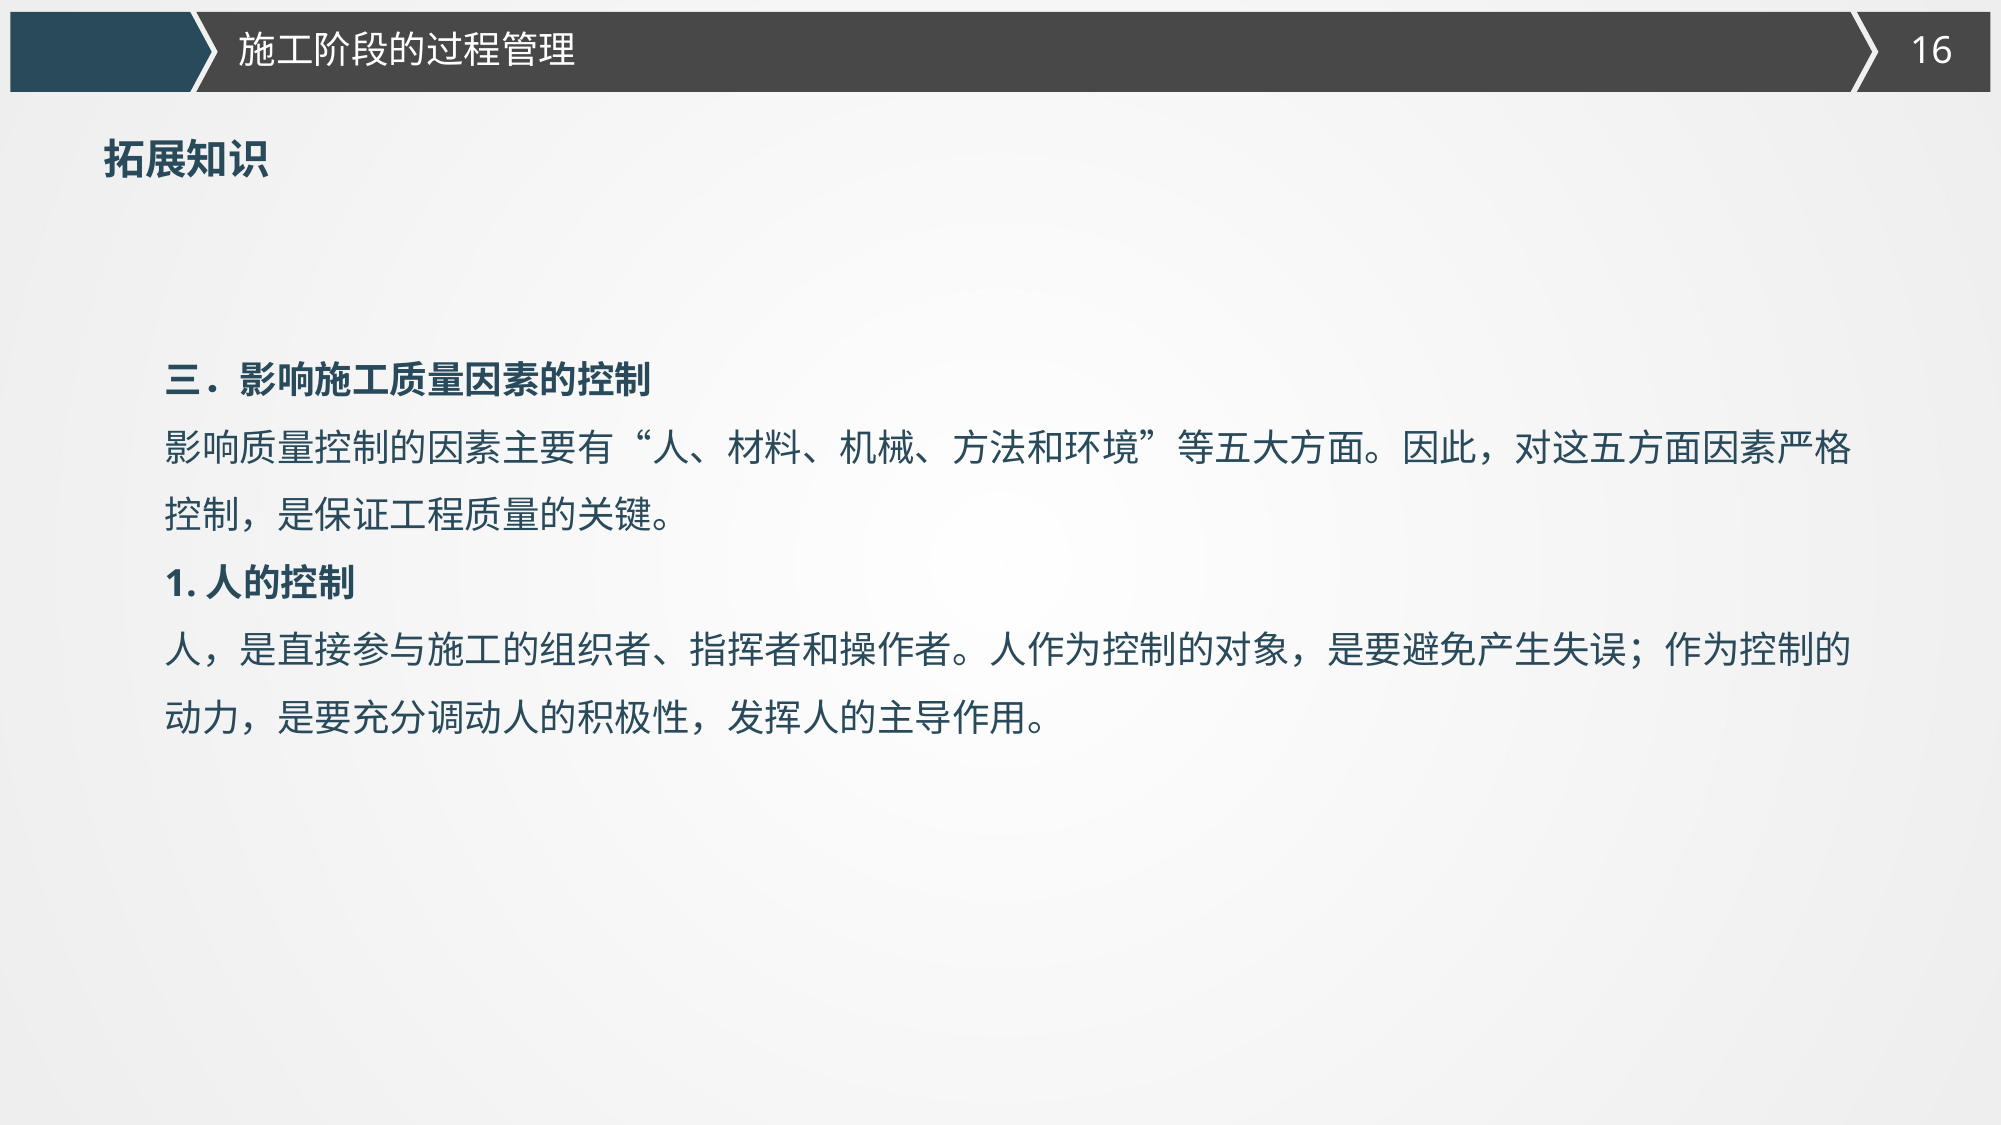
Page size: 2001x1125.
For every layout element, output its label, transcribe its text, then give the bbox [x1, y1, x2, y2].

text_box 拓展知识 [88, 125, 496, 190]
text_box 三．影响施工质量因素的控制 影响质量控制的因素主要有“人、材料、机械、方法和环境”等五大方面。因此，对这五方面因素严格控制，是保证工程质量的关键。 1.人的控制 人，是直接参与施工的组织者、指挥者和操作者。人作为控制的对象，是要避免产生失误；作为控制的动力，是要充分调动人的积极性，发挥人的主导作用。 [149, 326, 1869, 746]
text_box 施工阶段的过程管理 [223, 19, 906, 169]
picture [0, 0, 2001, 1125]
